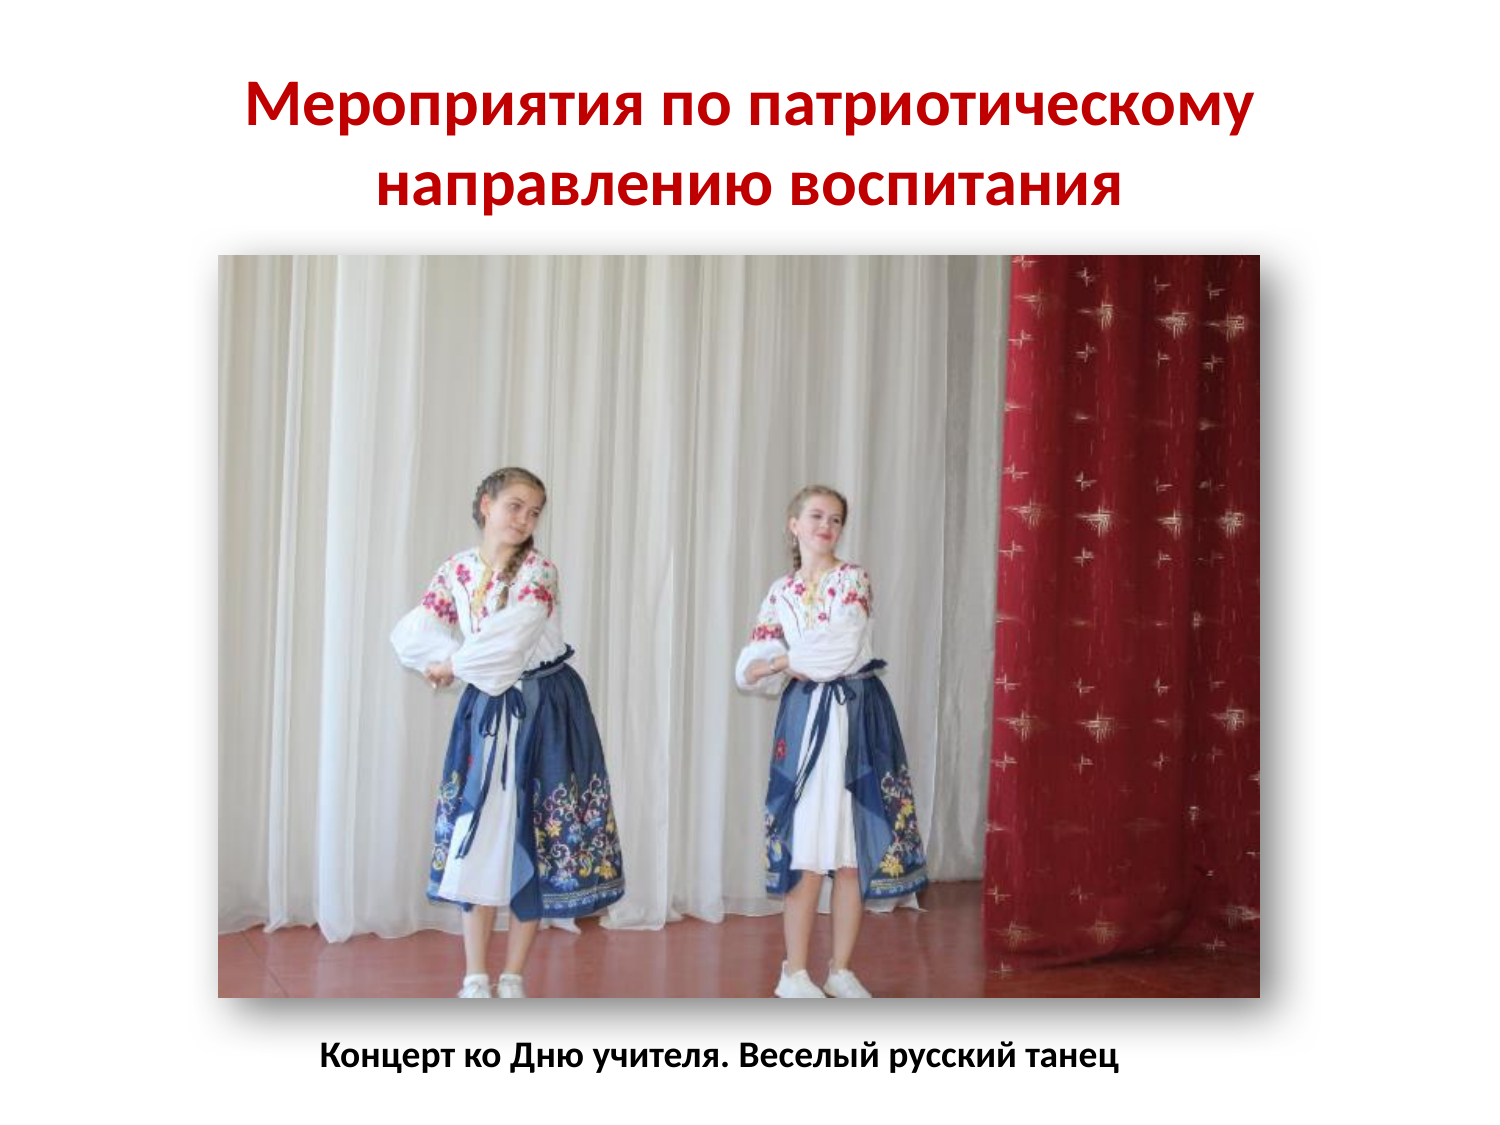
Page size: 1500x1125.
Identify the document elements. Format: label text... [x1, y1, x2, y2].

text_box Концерт ко Дню учителя. Веселый русский танец [305, 1023, 1135, 1083]
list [218, 255, 1260, 998]
title Мероприятия по патриотическому направлению воспитания [75, 45, 1425, 233]
